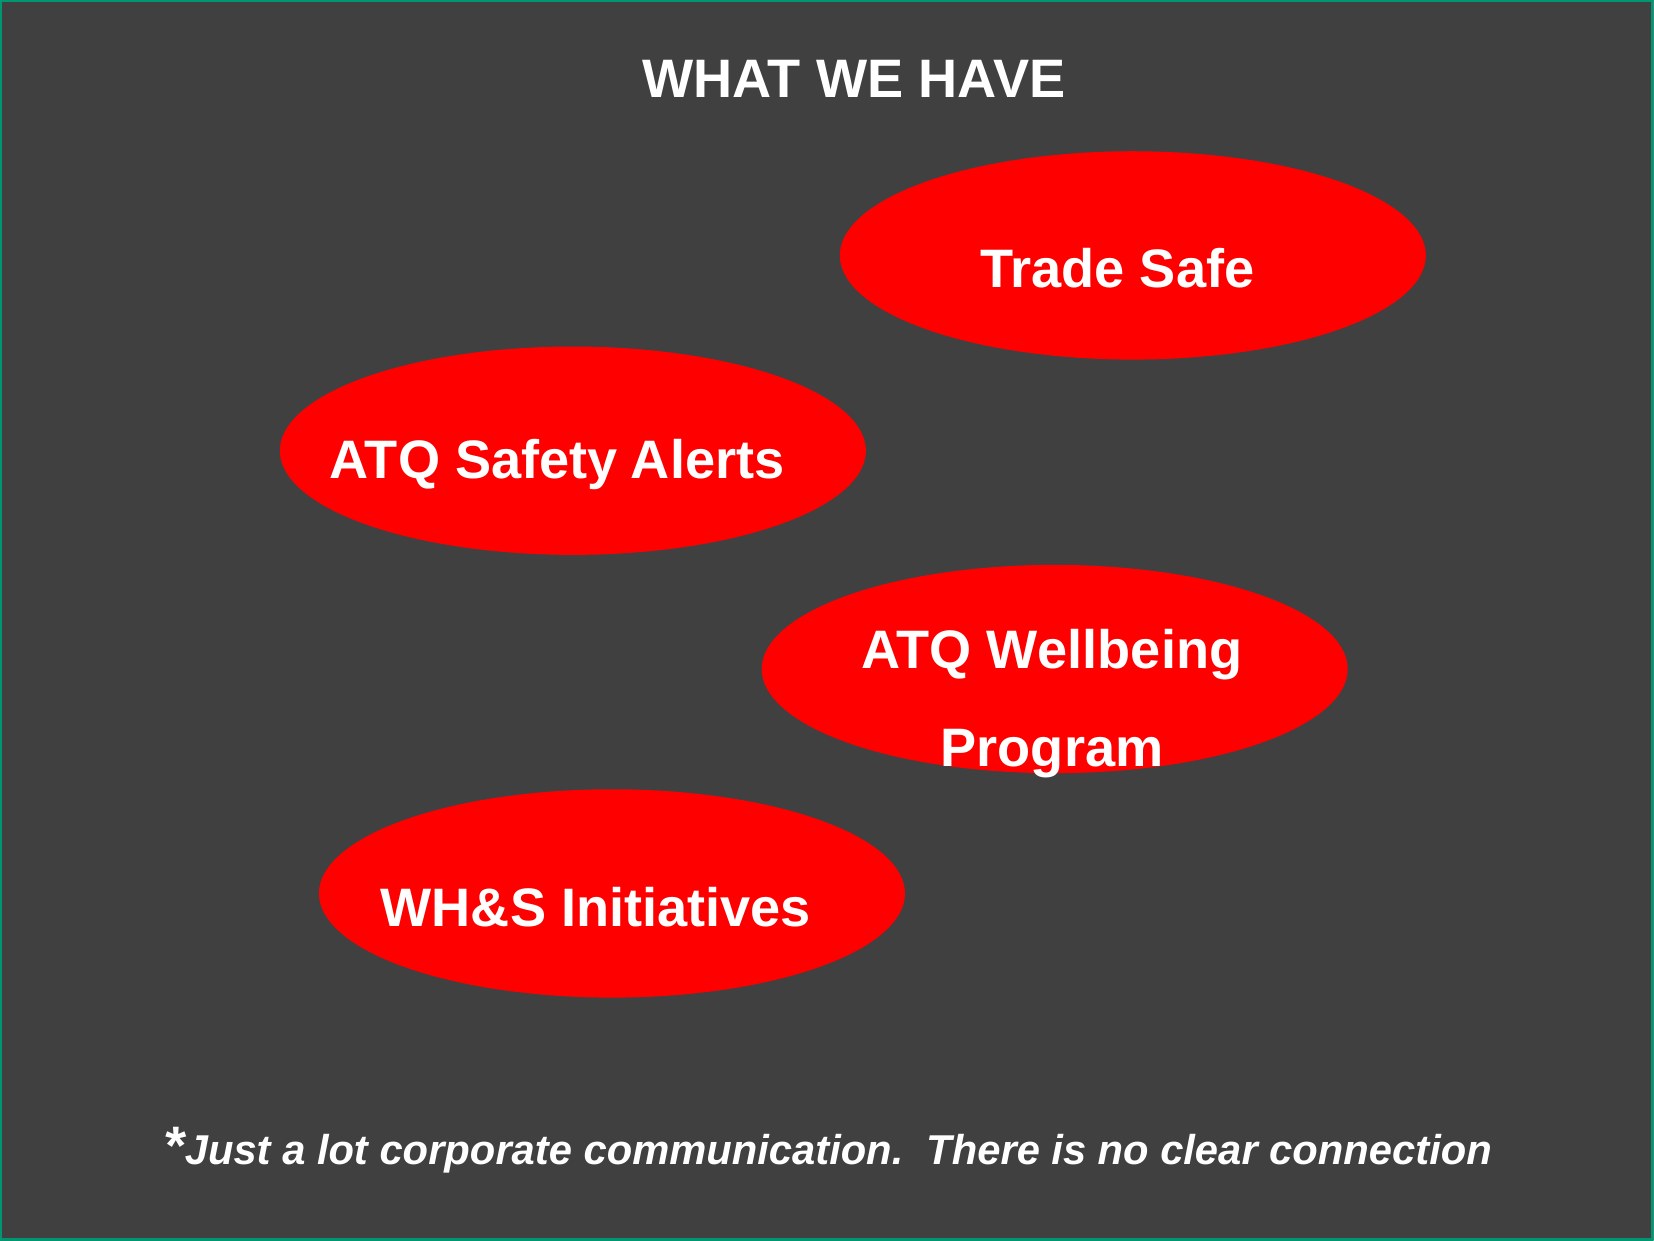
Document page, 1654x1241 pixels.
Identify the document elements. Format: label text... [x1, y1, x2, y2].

text_box *Just a lot corporate communication. There is no clear connection [70, 1127, 1597, 1241]
text_box WH&S Initiatives [357, 841, 835, 1011]
text_box ATQ Wellbeing Program [813, 633, 1291, 803]
subtitle ATQ Safety Alerts [318, 398, 796, 568]
text_box Trade Safe [878, 203, 1356, 373]
text_box [759, 562, 1350, 733]
text_box [0, 0, 1654, 1241]
text_box [316, 787, 908, 964]
text_box [837, 149, 1428, 326]
text_box WHAT WE HAVE [112, 60, 1597, 243]
text_box [277, 344, 868, 521]
